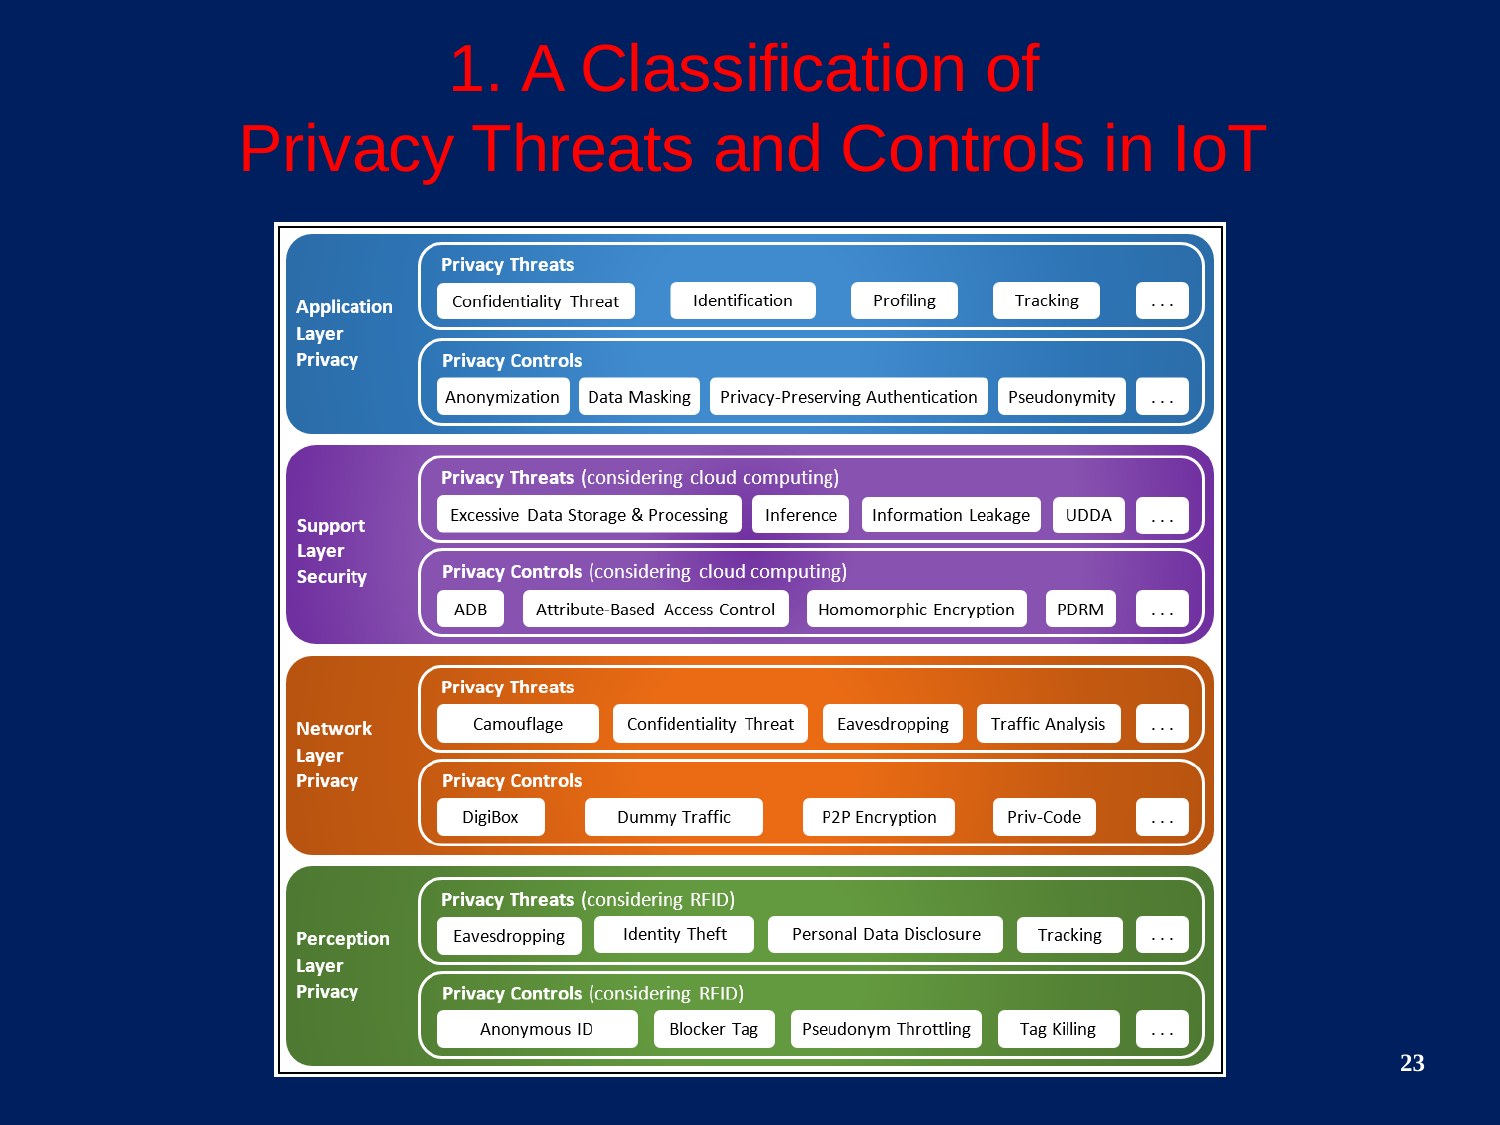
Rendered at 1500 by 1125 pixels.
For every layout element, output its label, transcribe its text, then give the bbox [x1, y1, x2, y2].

title 1. A Classification of Privacy Threats and Controls in IoT [37, 0, 1449, 213]
slide_number 23 [1080, 1046, 1425, 1125]
picture [274, 222, 1226, 1078]
